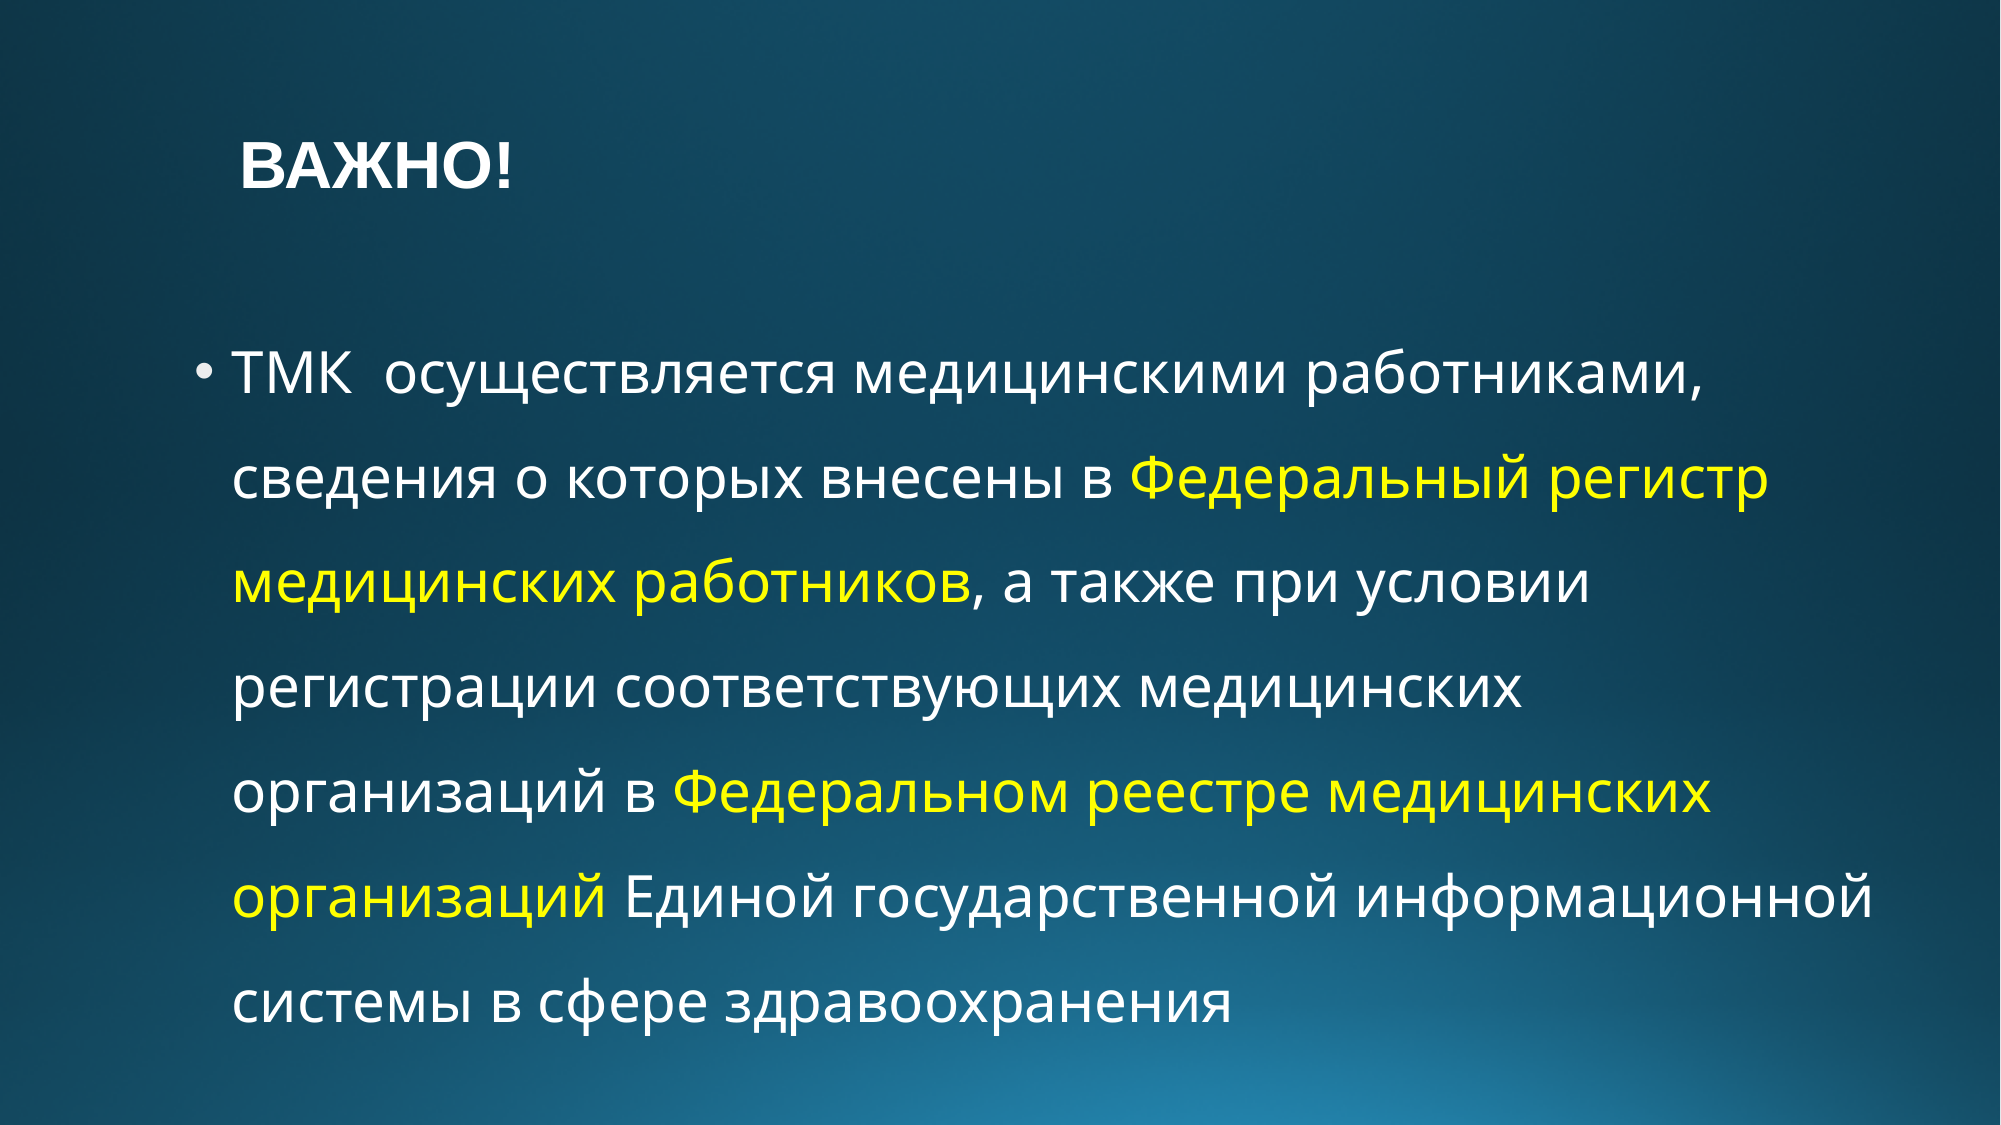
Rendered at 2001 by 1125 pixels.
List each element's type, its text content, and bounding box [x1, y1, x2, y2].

list ТМК осуществляется медицинскими работниками, сведения о которых внесены в Федеральный регистр медицинских работников, а также при условии регистрации соответствующих медицинских организаций в Федеральном реестре медицинских организаций Единой государственной информационной системы в сфере здравоохранения [179, 292, 1910, 1125]
picture [0, 0, 2001, 1125]
text_box ВАЖНО! [225, 114, 1040, 210]
